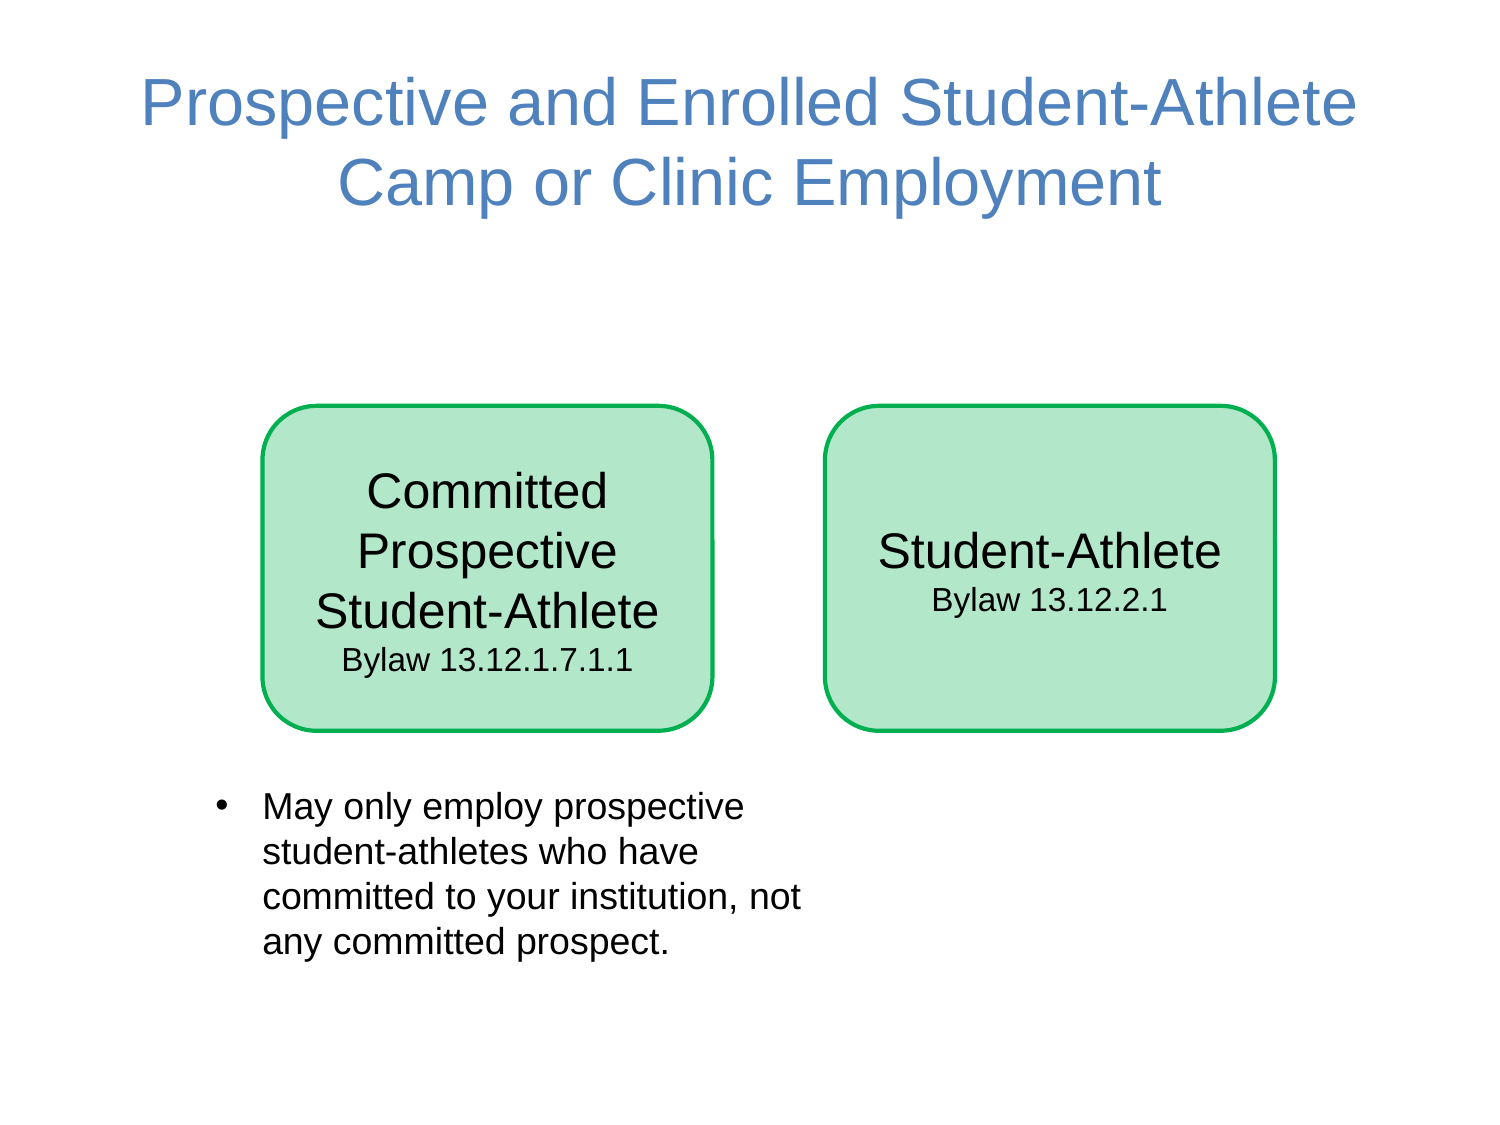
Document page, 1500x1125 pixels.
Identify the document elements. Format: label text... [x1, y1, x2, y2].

text_box May only employ prospective student-athletes who have committed to your institution, not any committed prospect. [200, 774, 826, 970]
title Prospective and Enrolled Student-Athlete Camp or Clinic Employment [75, 45, 1425, 233]
text_box Student-Athlete Bylaw 13.12.2.1 [822, 403, 1278, 733]
text_box Committed Prospective Student-Athlete Bylaw 13.12.1.7.1.1 [260, 403, 715, 733]
